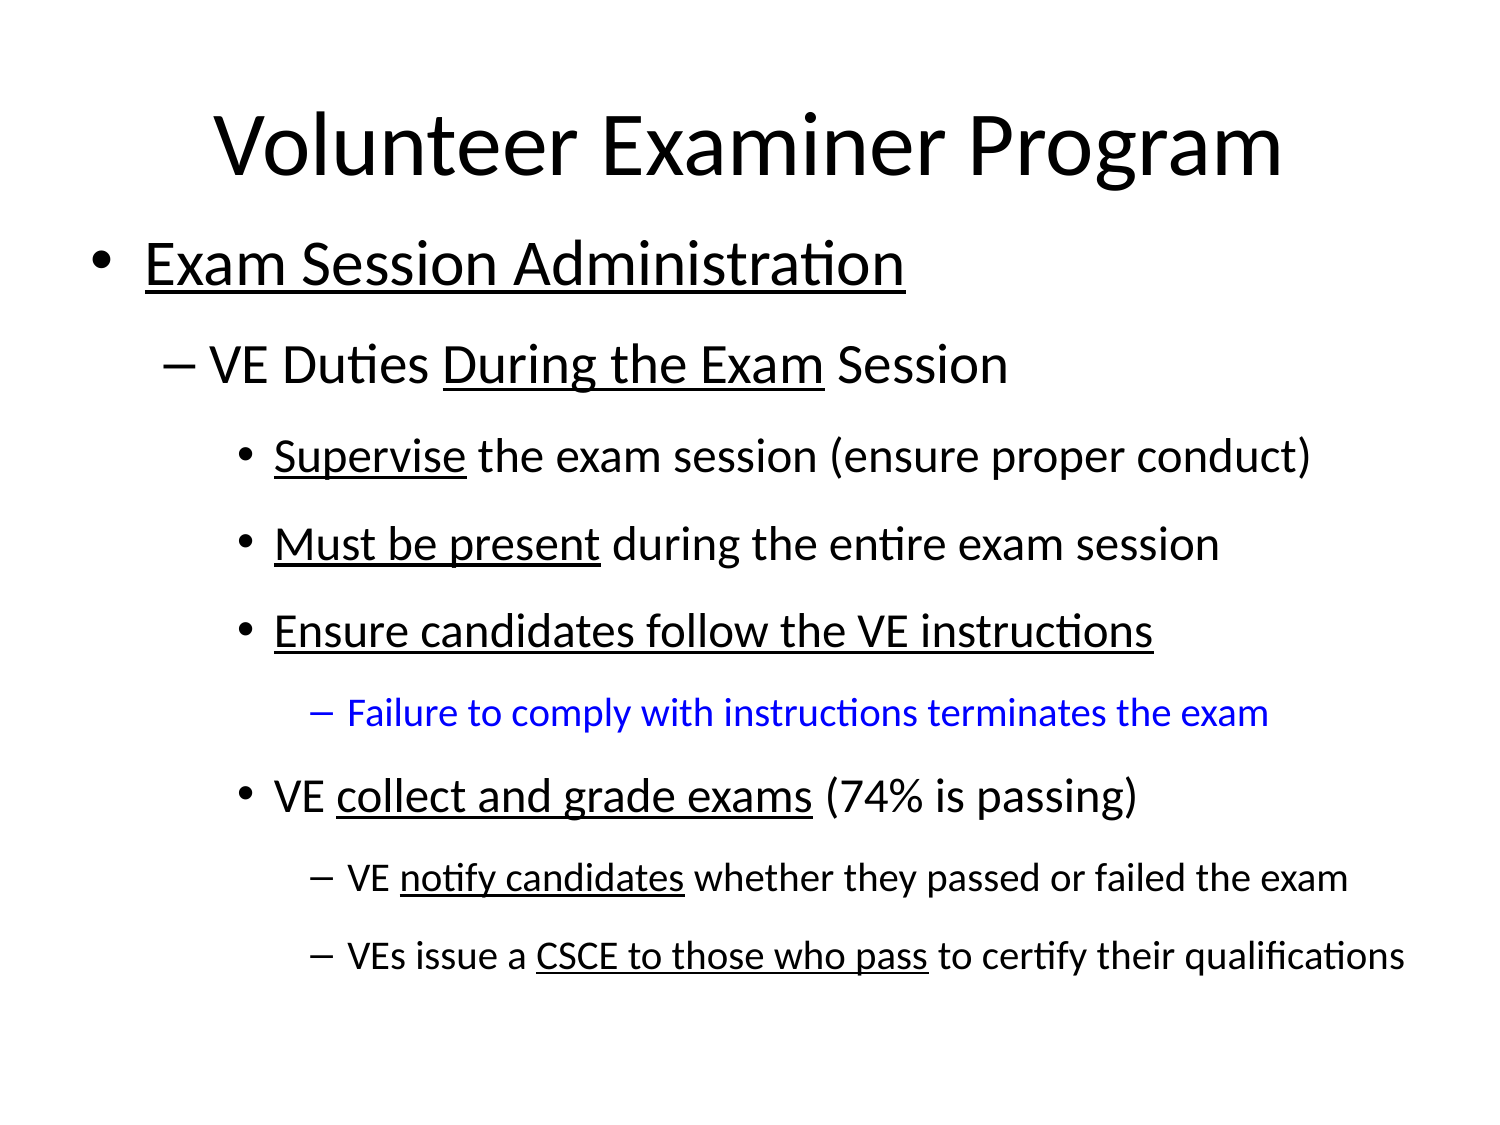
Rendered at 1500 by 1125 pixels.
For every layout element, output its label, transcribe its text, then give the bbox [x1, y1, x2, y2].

list Exam Session Administration VE Duties During the Exam Session Supervise the exam session (ensure proper conduct) Must be present during the entire exam session Ensure candidates follow the VE instructions Failure to comply with instructions terminates the exam VE collect and grade exams (74% is passing) VE notify candidates whether they passed or failed the exam VEs issue a CSCE to those who pass to certify their qualifications [75, 212, 1425, 1005]
title Volunteer Examiner Program [75, 45, 1425, 212]
